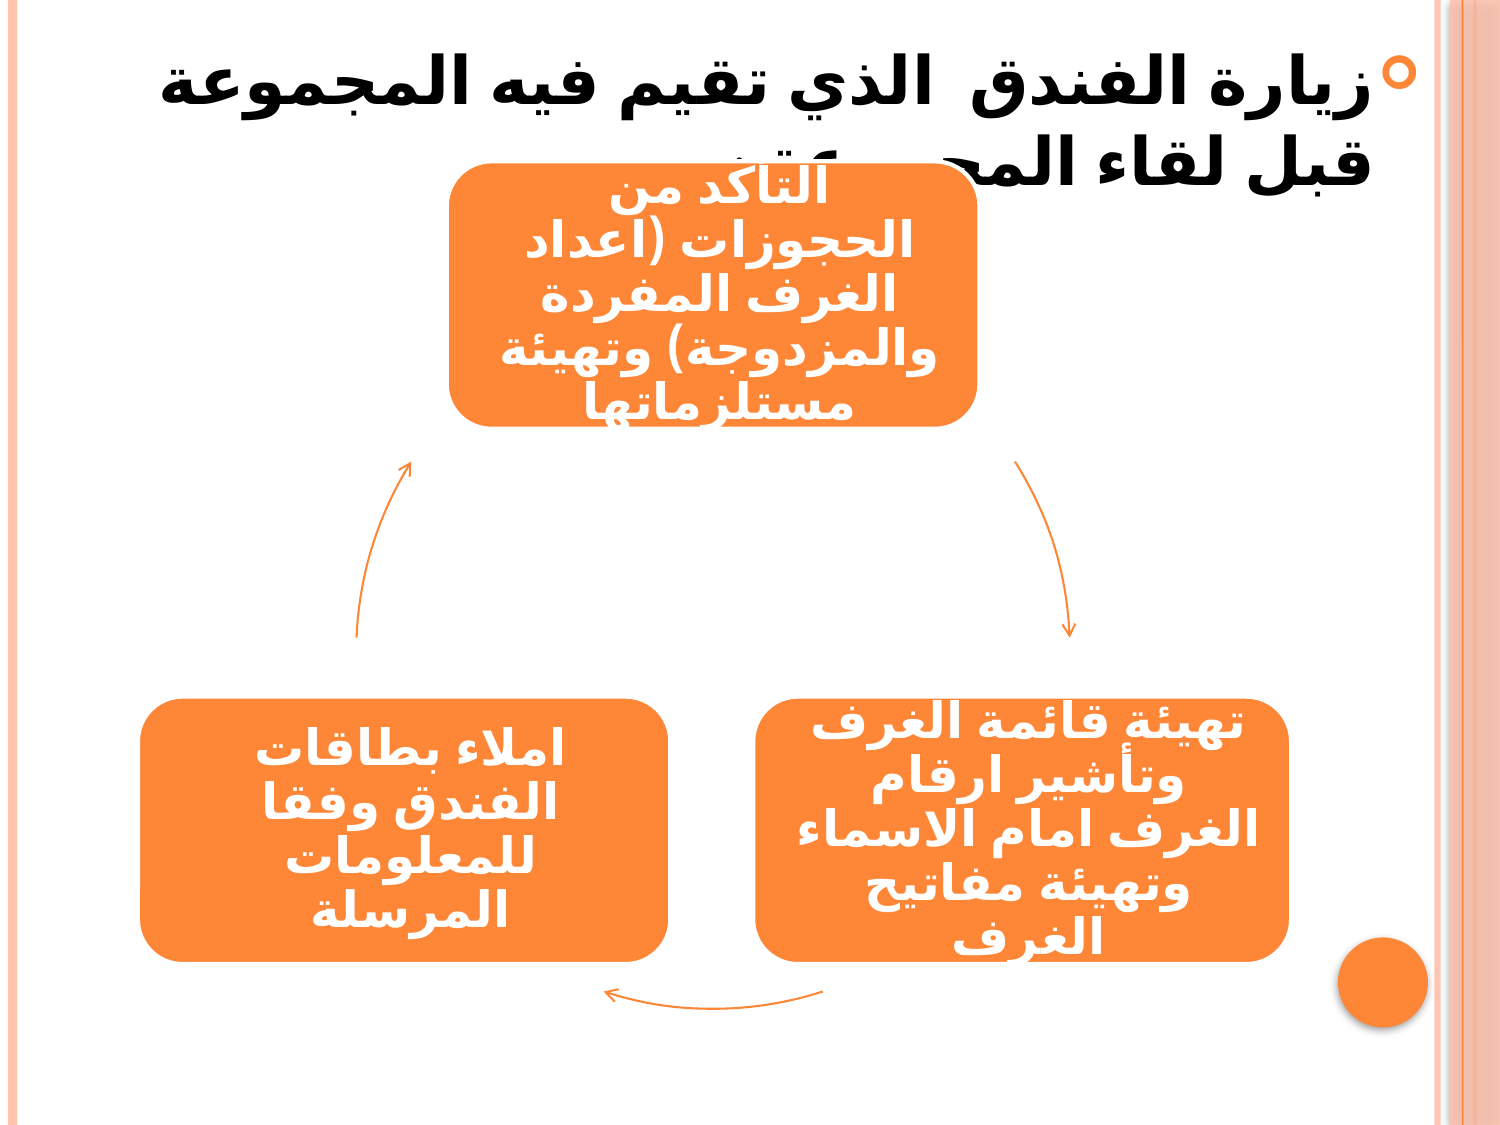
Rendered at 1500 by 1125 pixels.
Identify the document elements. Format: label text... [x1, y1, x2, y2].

list زيارة الفندق الذي تقيم فيه المجموعة قبل لقاء المجموعة : [75, 30, 1436, 1062]
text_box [52, 160, 1377, 1060]
